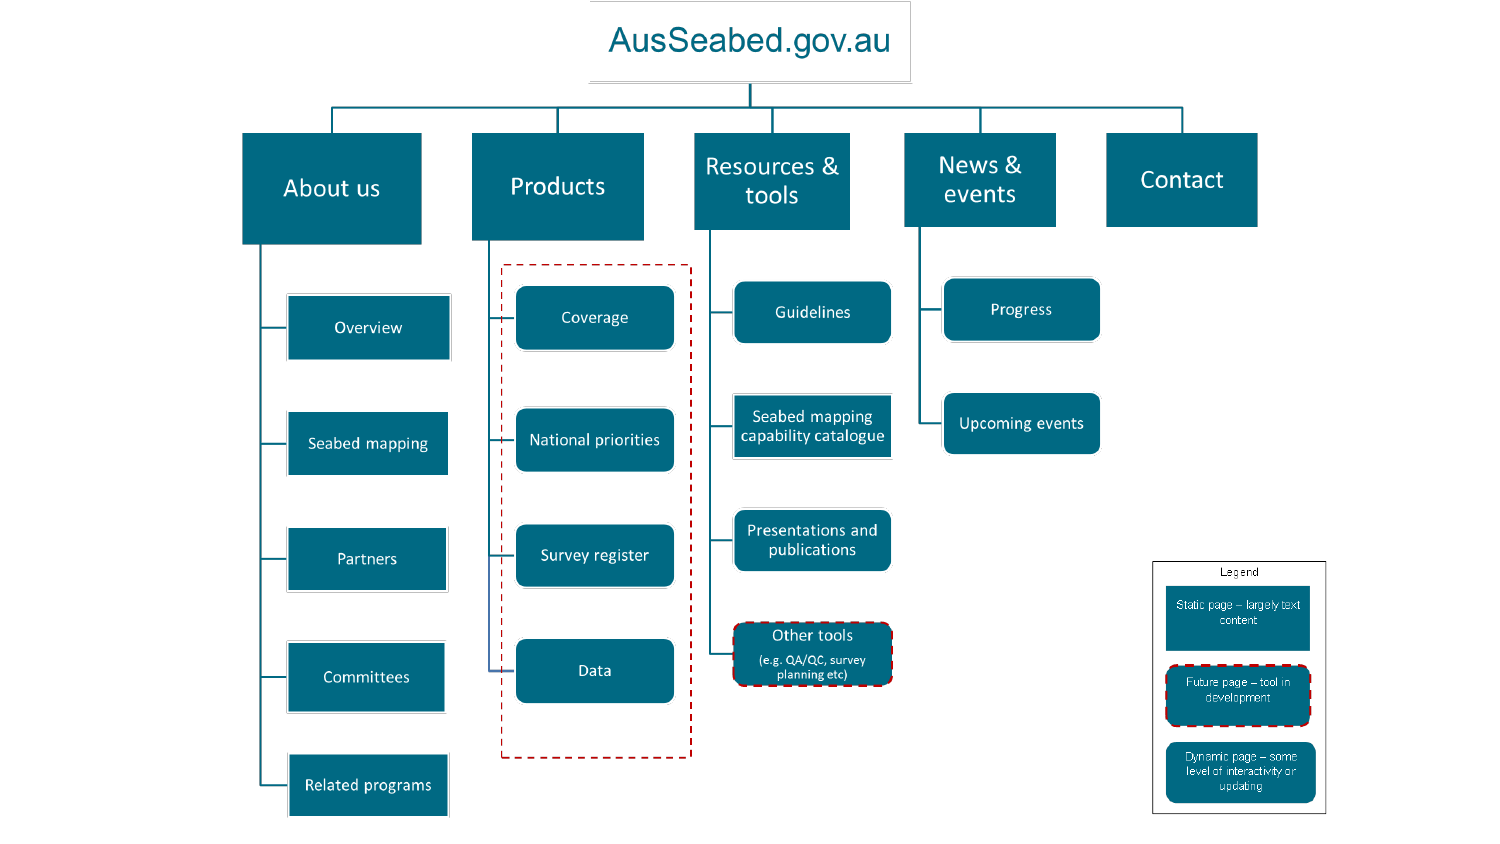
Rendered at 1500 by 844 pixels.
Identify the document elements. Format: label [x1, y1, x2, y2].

text_box [129, 0, 1371, 827]
